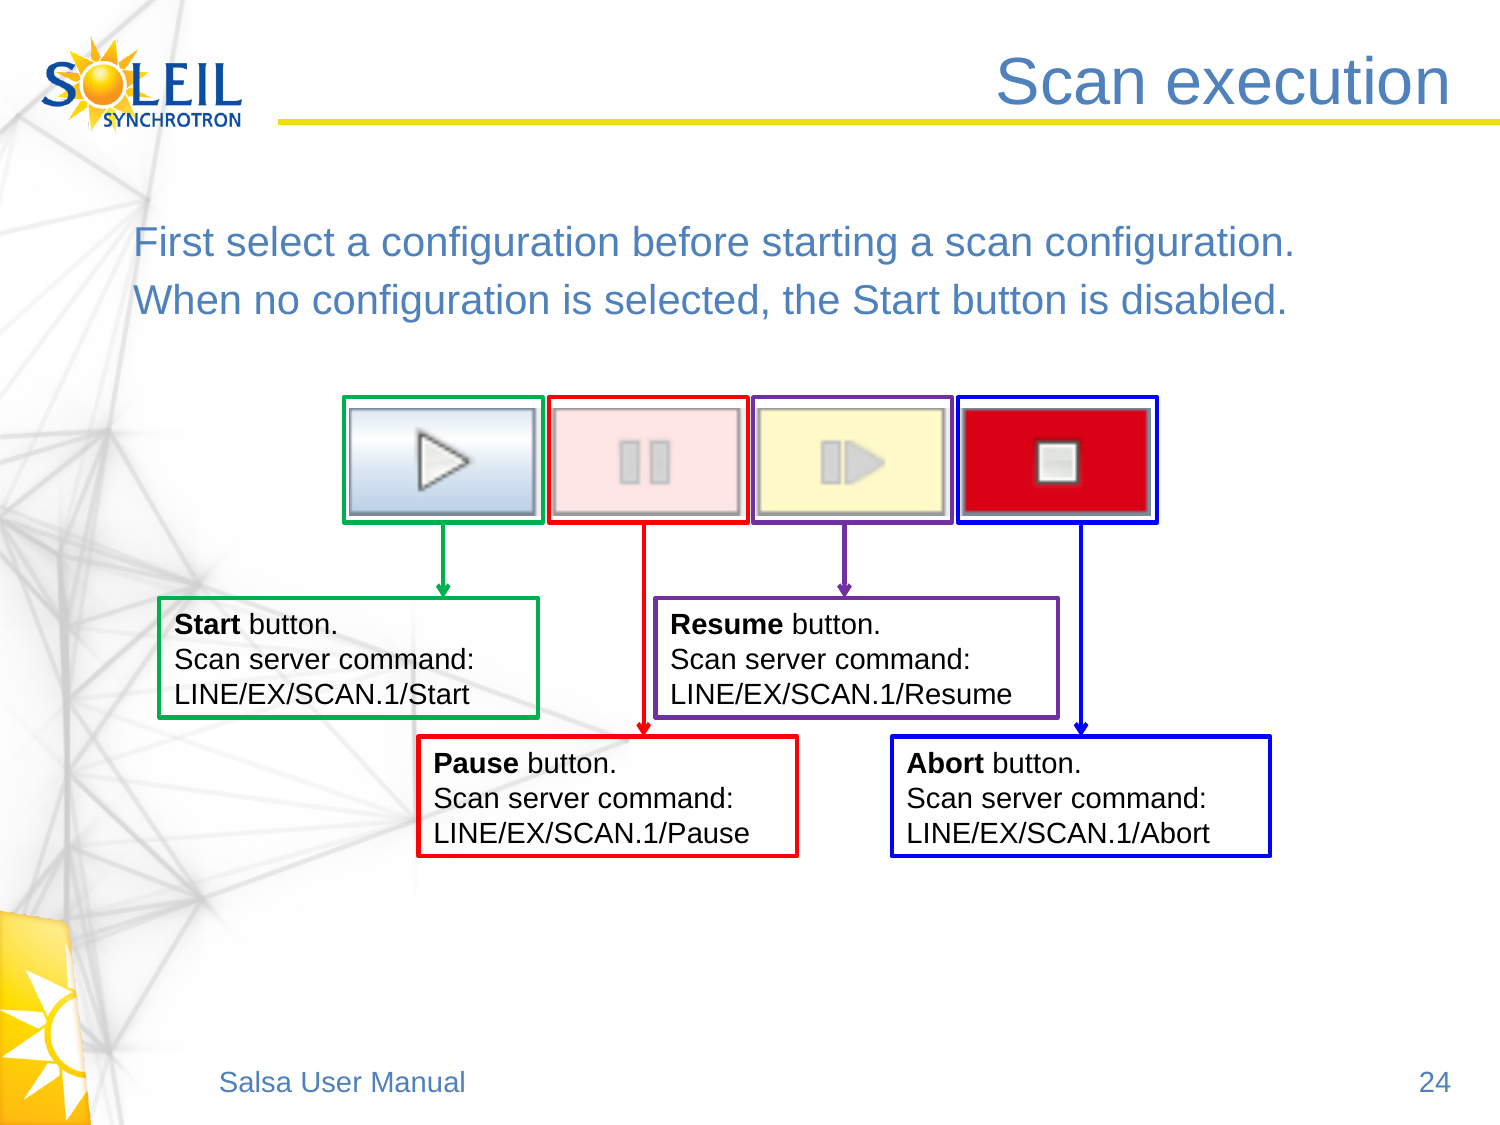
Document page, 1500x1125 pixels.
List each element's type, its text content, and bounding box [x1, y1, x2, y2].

text_box [956, 395, 1159, 525]
text_box [751, 395, 954, 406]
picture [0, 0, 1500, 1125]
title Scan execution [277, 31, 1467, 125]
text_box [342, 395, 545, 525]
text_box Pause button. Scan server command: LINE/EX/SCAN.1/Pause [418, 736, 798, 857]
text_box Resume button. Scan server command: LINE/EX/SCAN.1/Resume [655, 597, 1058, 718]
text_box [547, 395, 750, 406]
list First select a configuration before starting a scan configuration. When no configuration is selected, the Start button is disabled. [118, 206, 1459, 1004]
text_box Abort button. Scan server command: LINE/EX/SCAN.1/Abort [891, 736, 1271, 857]
text_box Salsa User Manual 24 [100, 1046, 1467, 1116]
text_box Start button. Scan server command: LINE/EX/SCAN.1/Start [159, 597, 538, 718]
